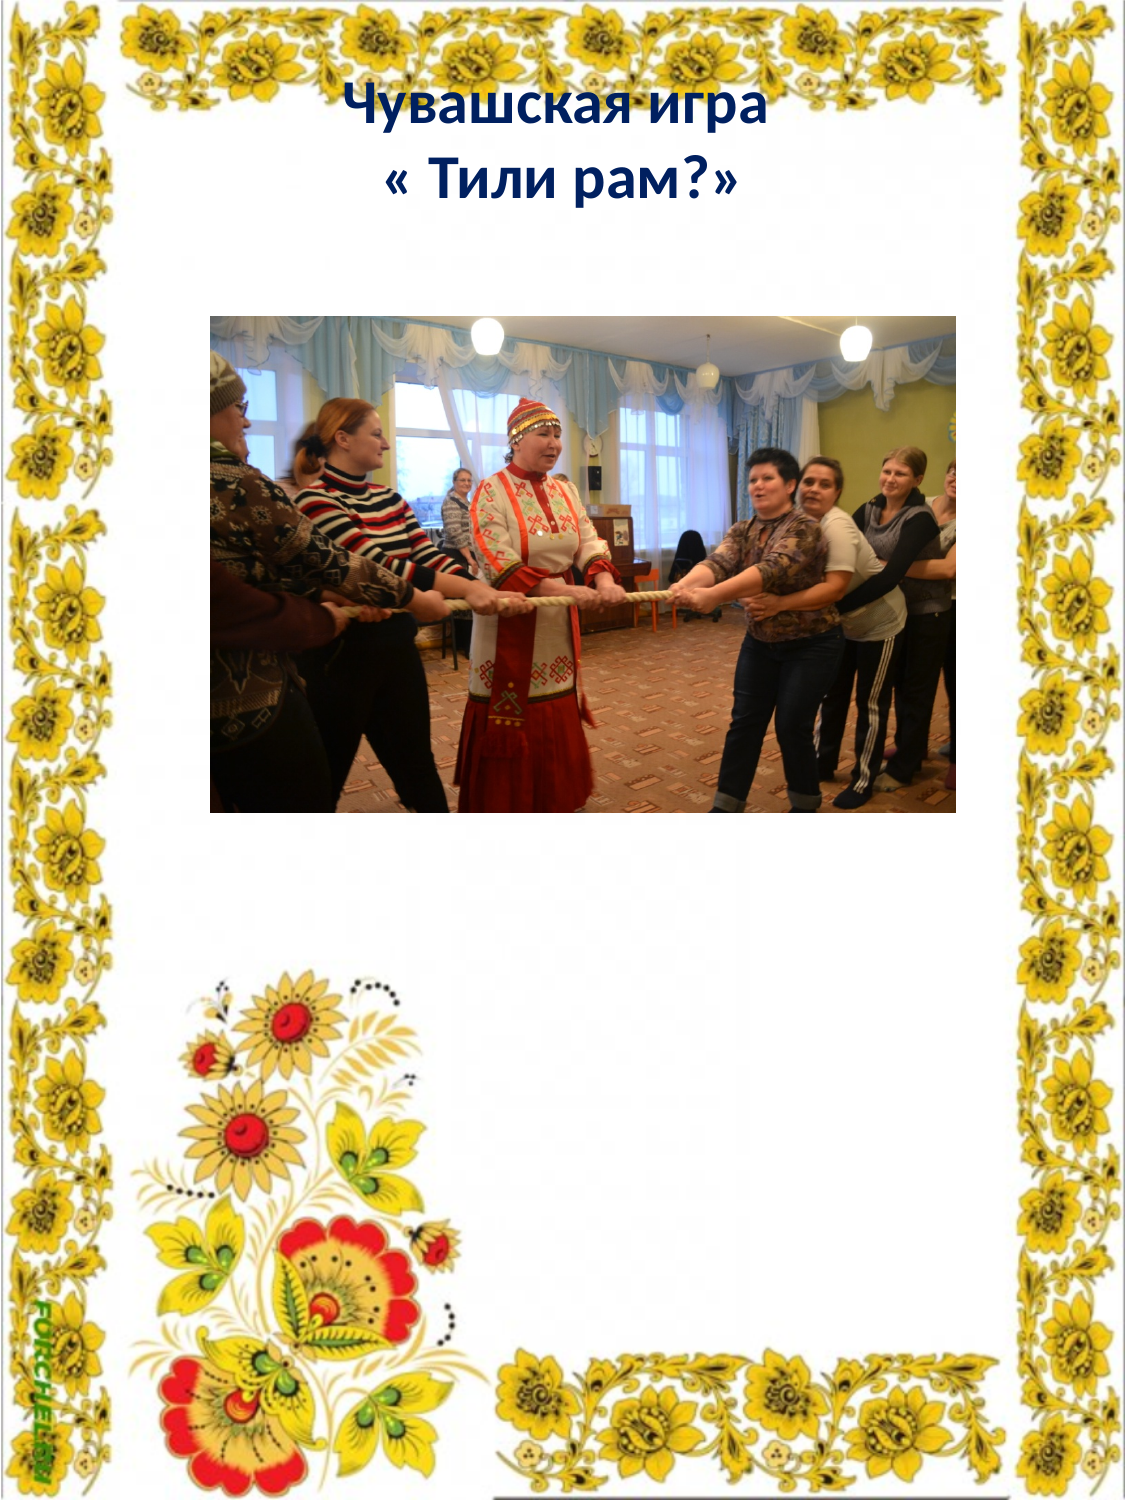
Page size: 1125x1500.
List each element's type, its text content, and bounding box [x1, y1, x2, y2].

picture [0, 1, 1125, 1498]
title Чувашская игра « Тили рам?» [56, 53, 1069, 185]
